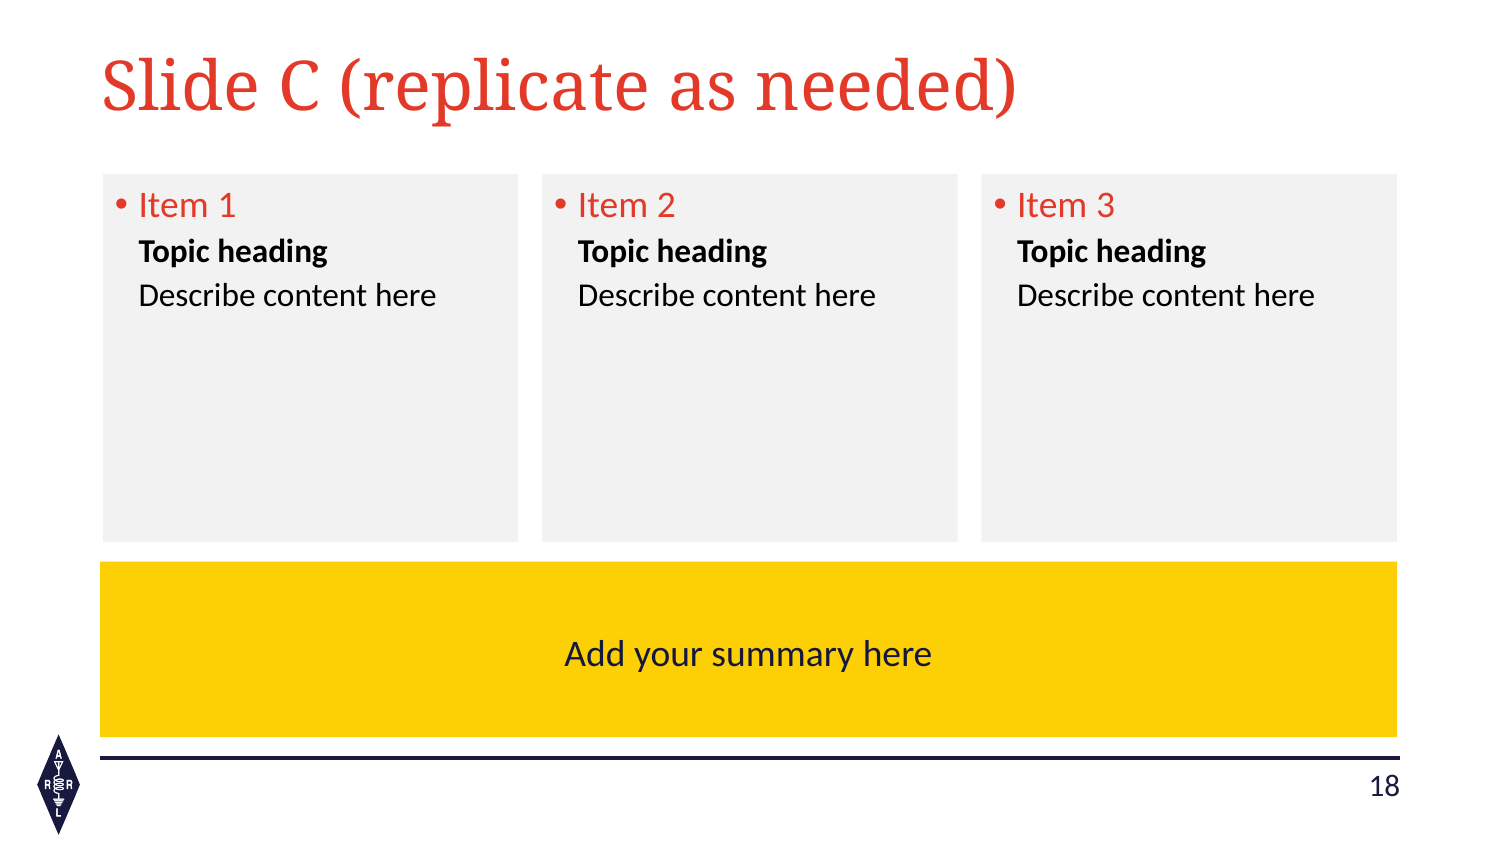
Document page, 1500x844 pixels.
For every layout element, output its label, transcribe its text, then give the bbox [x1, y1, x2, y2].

list Item 1 Topic heading Describe content here [103, 173, 519, 542]
slide_number 18 [1302, 761, 1400, 807]
title Slide C (replicate as needed) [101, 44, 1395, 145]
list Item 3 Topic heading Describe content here [981, 173, 1397, 542]
picture [37, 734, 80, 835]
text_box Add your summary here [100, 561, 1397, 738]
list Item 2 Topic heading Describe content here [542, 173, 958, 542]
